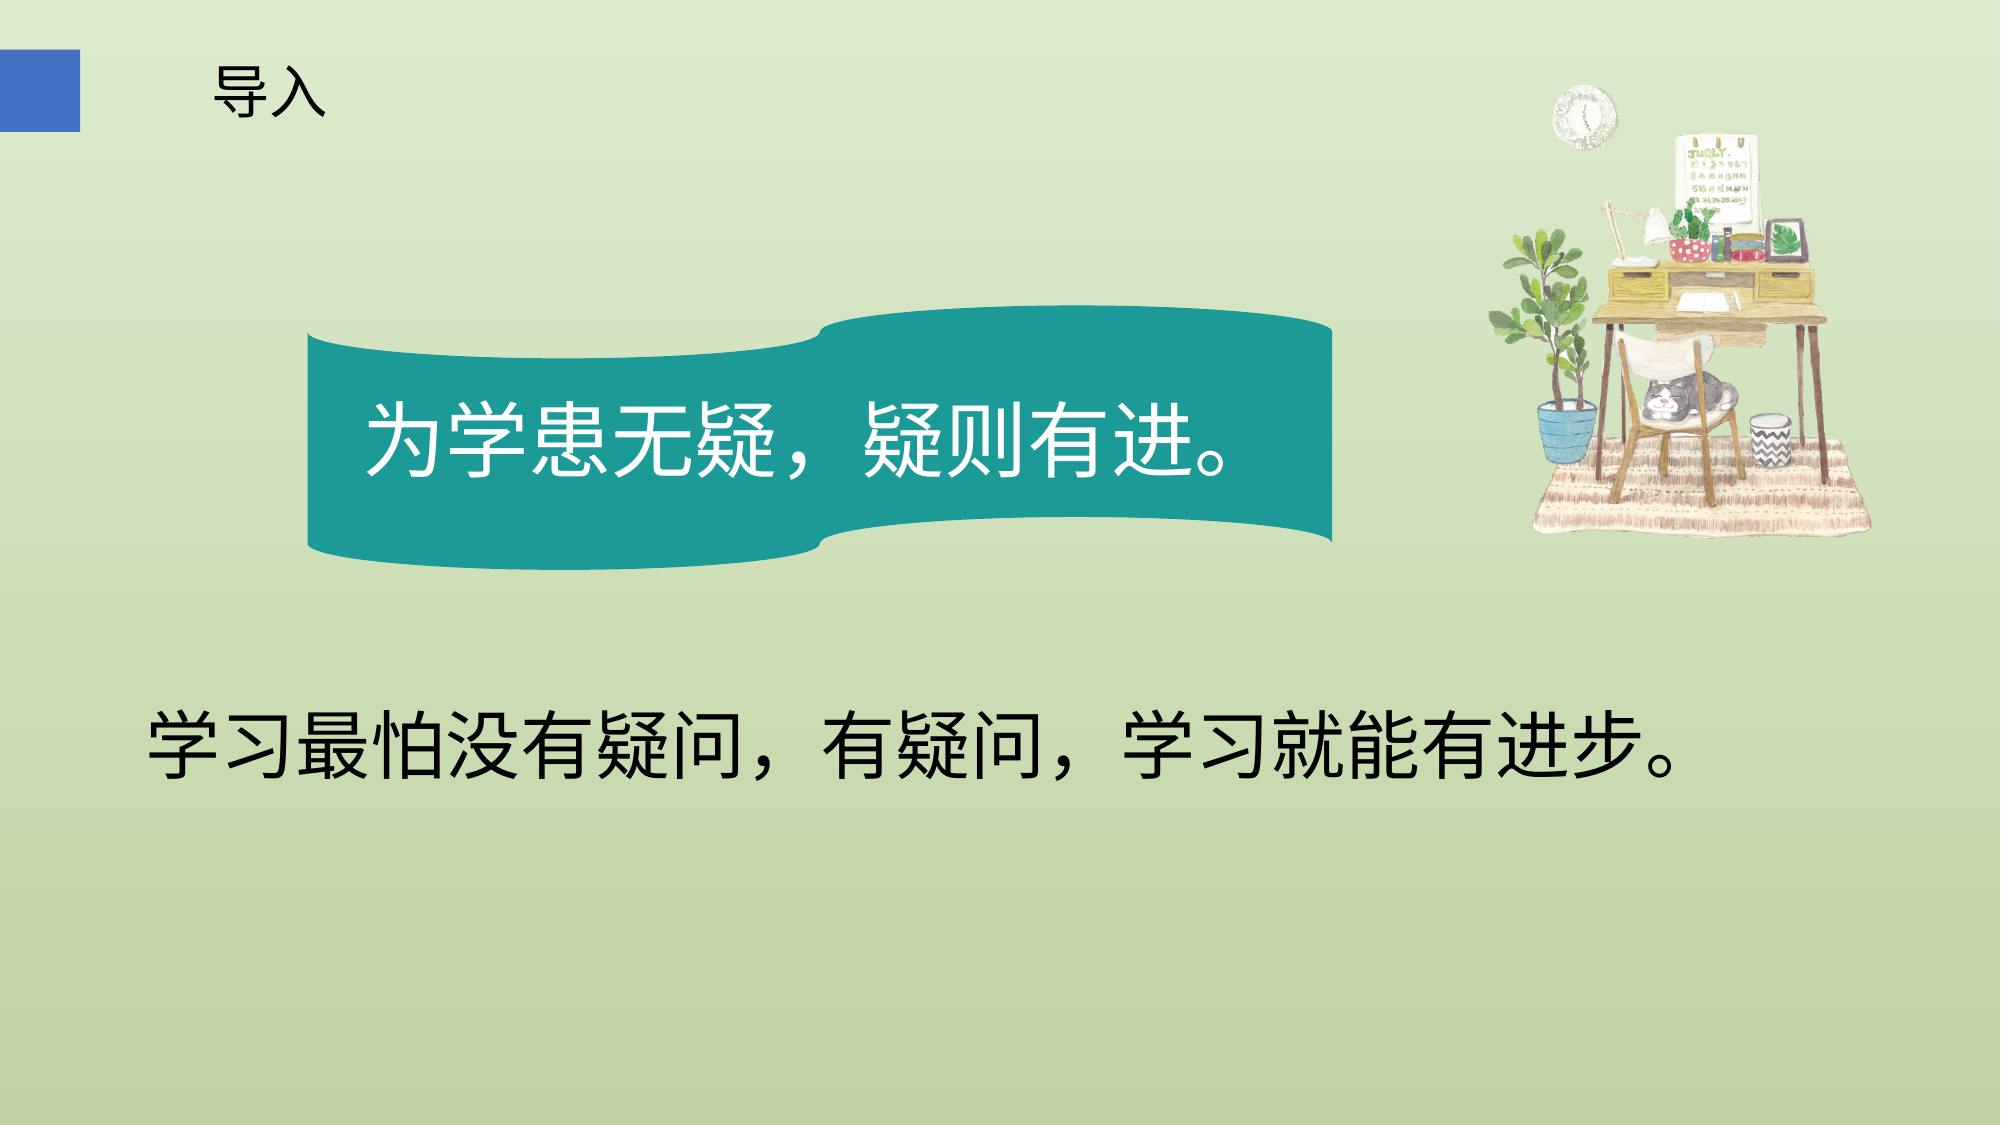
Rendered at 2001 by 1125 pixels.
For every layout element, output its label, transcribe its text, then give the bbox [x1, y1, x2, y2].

text_box 学习最怕没有疑问，有疑问，学习就能有进步。 [131, 691, 1736, 797]
text_box [0, 49, 81, 133]
text_box 为学患无疑，疑则有进。 [306, 304, 1334, 571]
picture [1479, 67, 1895, 544]
text_box 导入 [196, 48, 343, 133]
